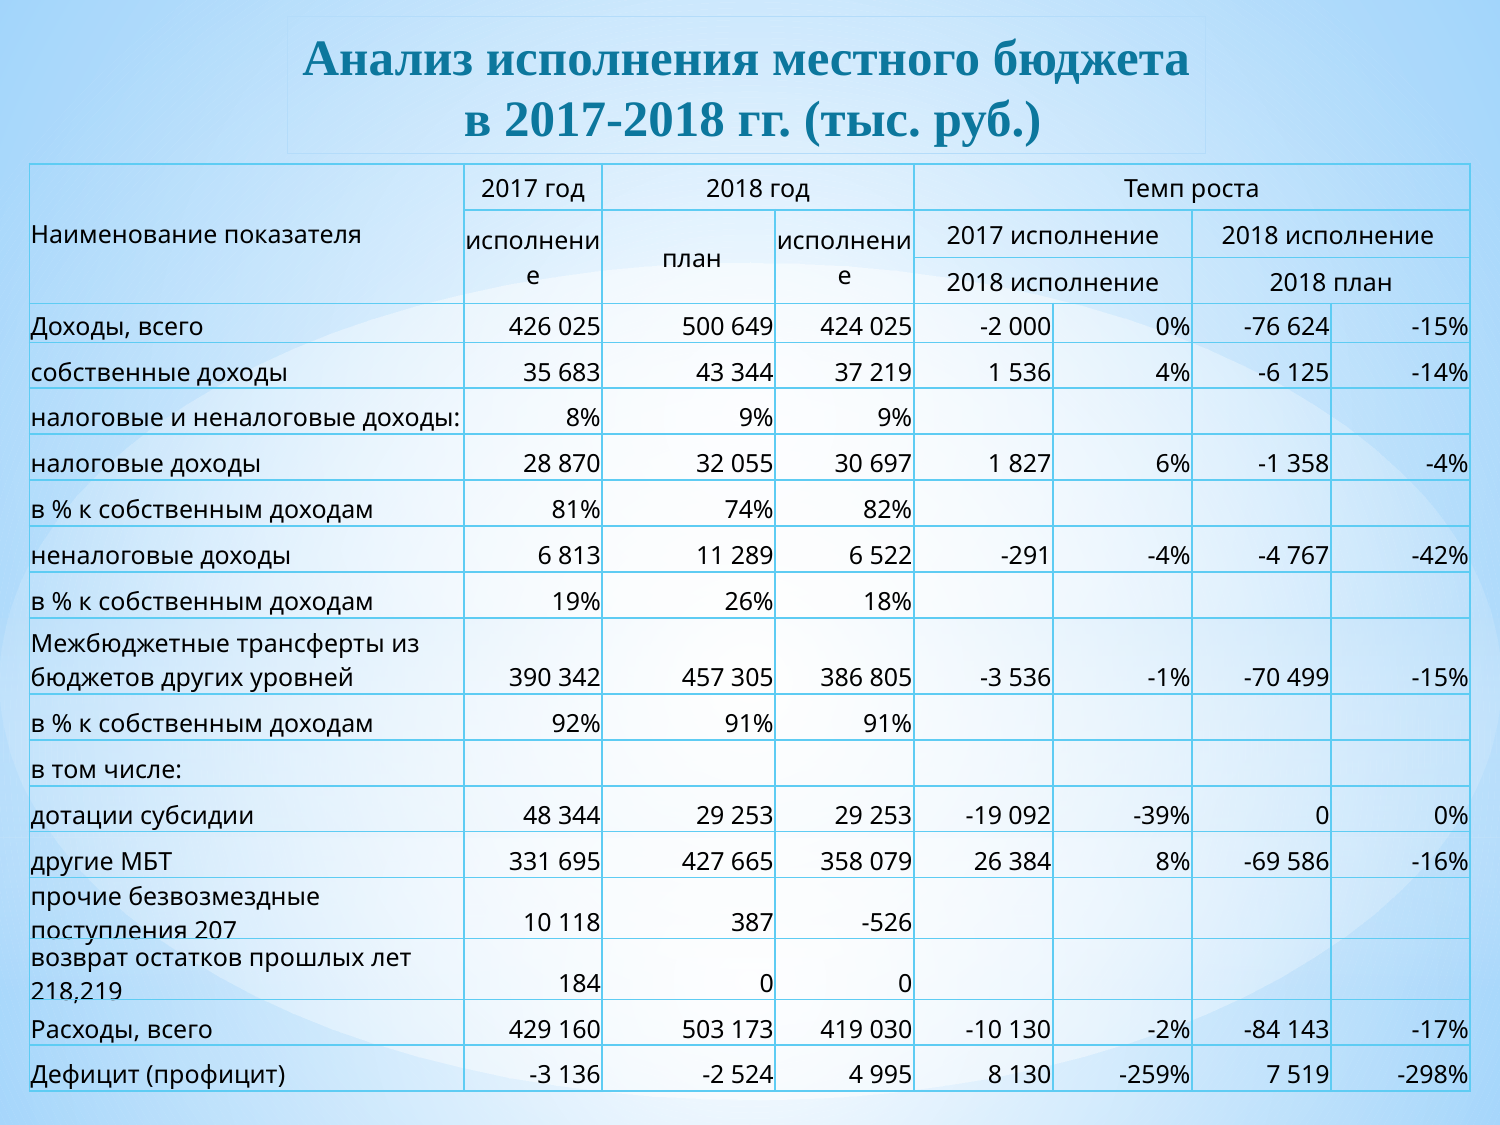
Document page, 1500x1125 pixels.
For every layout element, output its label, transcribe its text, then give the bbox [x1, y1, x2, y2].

table_cell 29 253 [603, 787, 774, 831]
table_cell -4 767 [1193, 527, 1330, 571]
table_cell -39% [1054, 787, 1191, 831]
table_cell 1 827 [915, 435, 1052, 479]
table_cell [1193, 878, 1330, 938]
table_cell -16% [1332, 832, 1469, 877]
table_cell [1332, 939, 1469, 999]
table_cell в % к собственным доходам [30, 695, 463, 739]
table_cell план [603, 211, 774, 303]
table_cell 92% [465, 695, 601, 739]
table_cell [1332, 573, 1469, 617]
table_cell -1 358 [1193, 435, 1330, 479]
table_cell 2017 исполнение [915, 211, 1191, 257]
table_cell [1193, 741, 1330, 785]
table_cell [915, 481, 1052, 525]
table_cell -3 136 [465, 1046, 601, 1090]
table_cell дотации субсидии [30, 787, 463, 831]
table_cell в том числе: [30, 741, 463, 785]
table_cell прочие безвозмездные поступления 207 [30, 878, 463, 938]
table_cell в % к собственным доходам [30, 481, 463, 525]
table_cell налоговые доходы [30, 435, 463, 479]
table_cell 91% [776, 695, 913, 739]
table_cell -298% [1332, 1046, 1469, 1090]
table_cell неналоговые доходы [30, 527, 463, 571]
table_cell налоговые и неналоговые доходы: [30, 389, 463, 433]
table_cell другие МБТ [30, 832, 463, 877]
table_cell [1193, 939, 1330, 999]
table_header 2017 год [465, 165, 601, 209]
table_cell [1054, 878, 1191, 938]
table_cell -17% [1332, 1000, 1469, 1044]
table_cell Доходы, всего [30, 304, 463, 342]
table_cell [1054, 573, 1191, 617]
table_cell -6 125 [1193, 343, 1330, 387]
table_cell 424 025 [776, 304, 913, 342]
table_cell 0% [1332, 787, 1469, 831]
table_cell [1054, 939, 1191, 999]
table_cell 11 289 [603, 527, 774, 571]
table_cell -42% [1332, 527, 1469, 571]
table_cell 8% [1054, 832, 1191, 877]
table_cell 386 805 [776, 619, 913, 693]
table_cell 390 342 [465, 619, 601, 693]
table_cell 0 [1193, 787, 1330, 831]
table_cell собственные доходы [30, 343, 463, 387]
table_cell 2018 исполнение [1193, 211, 1469, 257]
table_cell 28 870 [465, 435, 601, 479]
table_cell -84 143 [1193, 1000, 1330, 1044]
table_cell 0 [776, 939, 913, 999]
table_cell 26 384 [915, 832, 1052, 877]
table_cell 1 536 [915, 343, 1052, 387]
table_cell -1% [1054, 619, 1191, 693]
table_cell -526 [776, 878, 913, 938]
table_cell -259% [1054, 1046, 1191, 1090]
table_cell 6 813 [465, 527, 601, 571]
table_cell -69 586 [1193, 832, 1330, 877]
table_cell 419 030 [776, 1000, 913, 1044]
table_cell [1054, 481, 1191, 525]
table_cell 8 130 [915, 1046, 1052, 1090]
table_cell 37 219 [776, 343, 913, 387]
table_cell 74% [603, 481, 774, 525]
table_cell 427 665 [603, 832, 774, 877]
table_cell 91% [603, 695, 774, 739]
table_cell 35 683 [465, 343, 601, 387]
table_cell 500 649 [603, 304, 774, 342]
table_cell 18% [776, 573, 913, 617]
table_cell 6 522 [776, 527, 913, 571]
table_cell 30 697 [776, 435, 913, 479]
table_header 2018 год [603, 165, 913, 209]
table_cell 7 519 [1193, 1046, 1330, 1090]
table_cell [1332, 389, 1469, 433]
table_cell исполнение [465, 211, 601, 303]
table_cell -15% [1332, 304, 1469, 342]
table_cell -70 499 [1193, 619, 1330, 693]
table_cell 457 305 [603, 619, 774, 693]
table_cell [1332, 695, 1469, 739]
table_cell 0% [1054, 304, 1191, 342]
table_cell [915, 389, 1052, 433]
table_cell 8% [465, 389, 601, 433]
table_cell [603, 741, 774, 785]
table_cell 9% [776, 389, 913, 433]
table_cell -2 000 [915, 304, 1052, 342]
table_cell [1054, 741, 1191, 785]
text_box Анализ исполнения местного бюджета в 2017-2018 гг. (тыс. руб.) [287, 16, 1206, 154]
table_cell 9% [603, 389, 774, 433]
table_cell в % к собственным доходам [30, 573, 463, 617]
table_cell [1332, 878, 1469, 938]
table_cell -4% [1332, 435, 1469, 479]
table_cell -291 [915, 527, 1052, 571]
table_header Темп роста [915, 165, 1469, 209]
table_cell [915, 741, 1052, 785]
table_cell 82% [776, 481, 913, 525]
table_cell -4% [1054, 527, 1191, 571]
table_cell [915, 573, 1052, 617]
table_cell [1332, 481, 1469, 525]
table_cell -15% [1332, 619, 1469, 693]
table_cell 0 [603, 939, 774, 999]
table_cell Расходы, всего [30, 1000, 463, 1044]
table_cell -14% [1332, 343, 1469, 387]
table_cell 2018 исполнение [915, 258, 1191, 303]
table_cell 4 995 [776, 1046, 913, 1090]
table_cell [1054, 695, 1191, 739]
table_cell 81% [465, 481, 601, 525]
table_cell -3 536 [915, 619, 1052, 693]
table_cell 426 025 [465, 304, 601, 342]
table_cell [1193, 695, 1330, 739]
table_cell 48 344 [465, 787, 601, 831]
table_cell -2% [1054, 1000, 1191, 1044]
table_cell 6% [1054, 435, 1191, 479]
table_cell -19 092 [915, 787, 1052, 831]
table_cell Дефицит (профицит) [30, 1046, 463, 1090]
table_cell [915, 695, 1052, 739]
table_cell 184 [465, 939, 601, 999]
table_cell [776, 741, 913, 785]
table_cell 358 079 [776, 832, 913, 877]
table_cell -2 524 [603, 1046, 774, 1090]
table_cell 2018 план [1193, 258, 1469, 303]
table_cell 387 [603, 878, 774, 938]
table_cell 19% [465, 573, 601, 617]
table_cell 29 253 [776, 787, 913, 831]
table_cell 10 118 [465, 878, 601, 938]
table_cell возврат остатков прошлых лет 218,219 [30, 939, 463, 999]
table_cell [465, 741, 601, 785]
table_cell 429 160 [465, 1000, 601, 1044]
table_cell -10 130 [915, 1000, 1052, 1044]
table_cell [1193, 573, 1330, 617]
table_cell 26% [603, 573, 774, 617]
table_cell [915, 939, 1052, 999]
table_cell 503 173 [603, 1000, 774, 1044]
table_cell -76 624 [1193, 304, 1330, 342]
table_cell Межбюджетные трансферты из бюджетов других уровней [30, 619, 463, 693]
table_cell 4% [1054, 343, 1191, 387]
table_cell 331 695 [465, 832, 601, 877]
table_cell 32 055 [603, 435, 774, 479]
table_cell 43 344 [603, 343, 774, 387]
table_header Наименование показателя [30, 165, 463, 303]
table_cell [915, 878, 1052, 938]
table_cell [1054, 389, 1191, 433]
table_cell исполнение [776, 211, 913, 303]
table_cell [1332, 741, 1469, 785]
table_cell [1193, 389, 1330, 433]
table_cell [1193, 481, 1330, 525]
